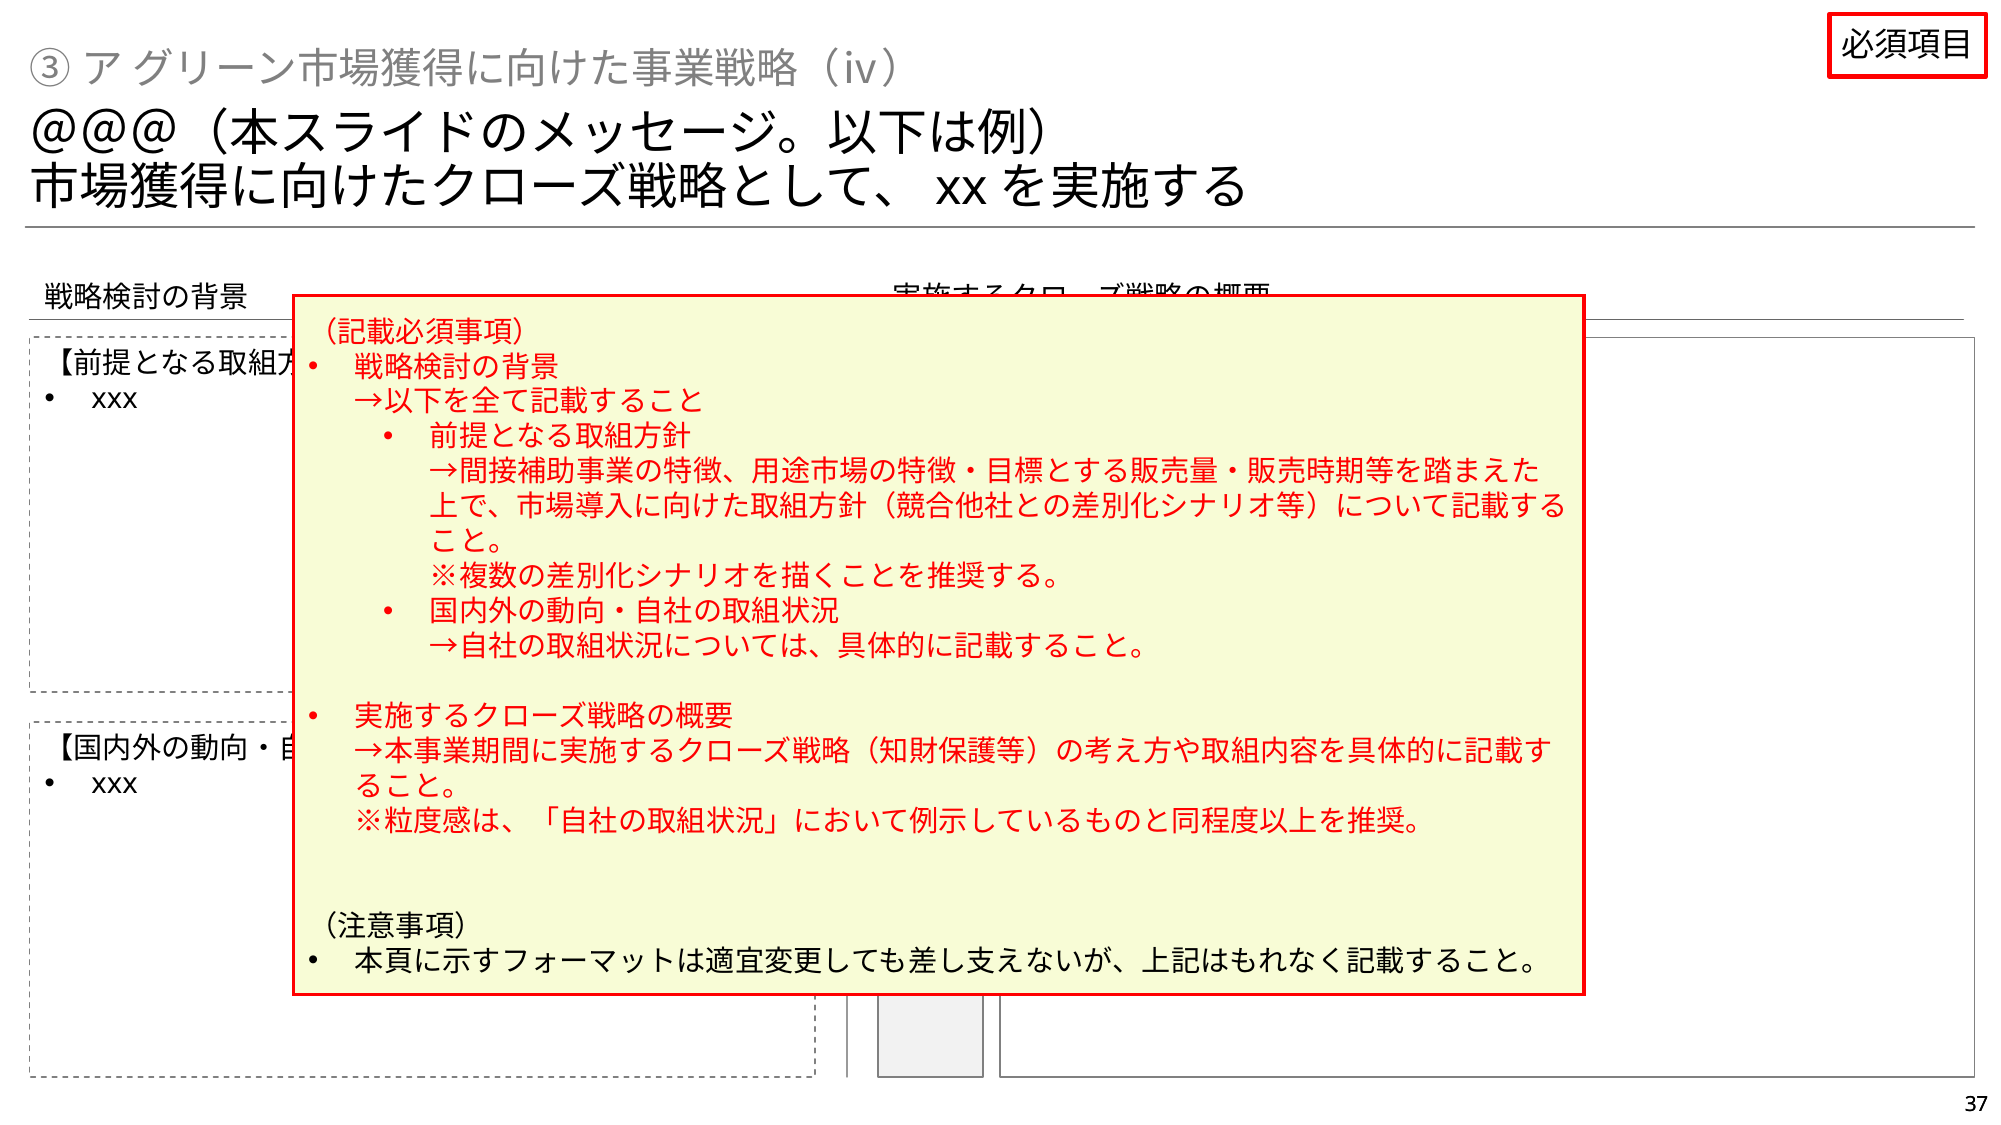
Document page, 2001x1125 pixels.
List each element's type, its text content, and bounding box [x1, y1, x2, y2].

text_box （記載必須事項） 戦略検討の背景 →以下を全て記載すること 前提となる取組方針 →間接補助事業の特徴、用途市場の特徴・目標とする販売量・販売時期等を踏まえた上で、市場導入に向けた取組方針（競合他社との差別化シナリオ等）について記載すること。 ※複数の差別化シナリオを描くことを推奨する。 国内外の動向・自社の取組状況 →自社の取組状況については、具体的に記載すること。 実施するクローズ戦略の概要 →本事業期間に実施するクローズ戦略（知財保護等）の考え方や取組内容を具体的に記載すること。 ※粒度感は、「自社の取組状況」において例示しているものと同程度以上を推奨。 （注意事項） 本頁に示すフォーマットは適宜変更しても差し支えないが、上記はもれなく記載すること。 [292, 294, 1586, 996]
text_box クローズ戦略 [876, 996, 985, 1078]
text_box ＠＠＠（本スライドのメッセージ。以下は例） 市場獲得に向けたクローズ戦略として、xxを実施する [29, 107, 1875, 216]
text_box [828, 336, 865, 1078]
text_box ③ア グリーン市場獲得に向けた事業戦略（ⅳ） [29, 47, 1848, 94]
text_box xxx [998, 336, 1976, 1078]
text_box 【国内外の動向・自社の取組状況】 xxx [28, 720, 817, 1078]
text_box 必須項目 [1829, 13, 1986, 77]
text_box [28, 271, 807, 320]
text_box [877, 271, 1964, 320]
text_box 【前提となる取組方針・考え方】 xxx [28, 336, 292, 694]
